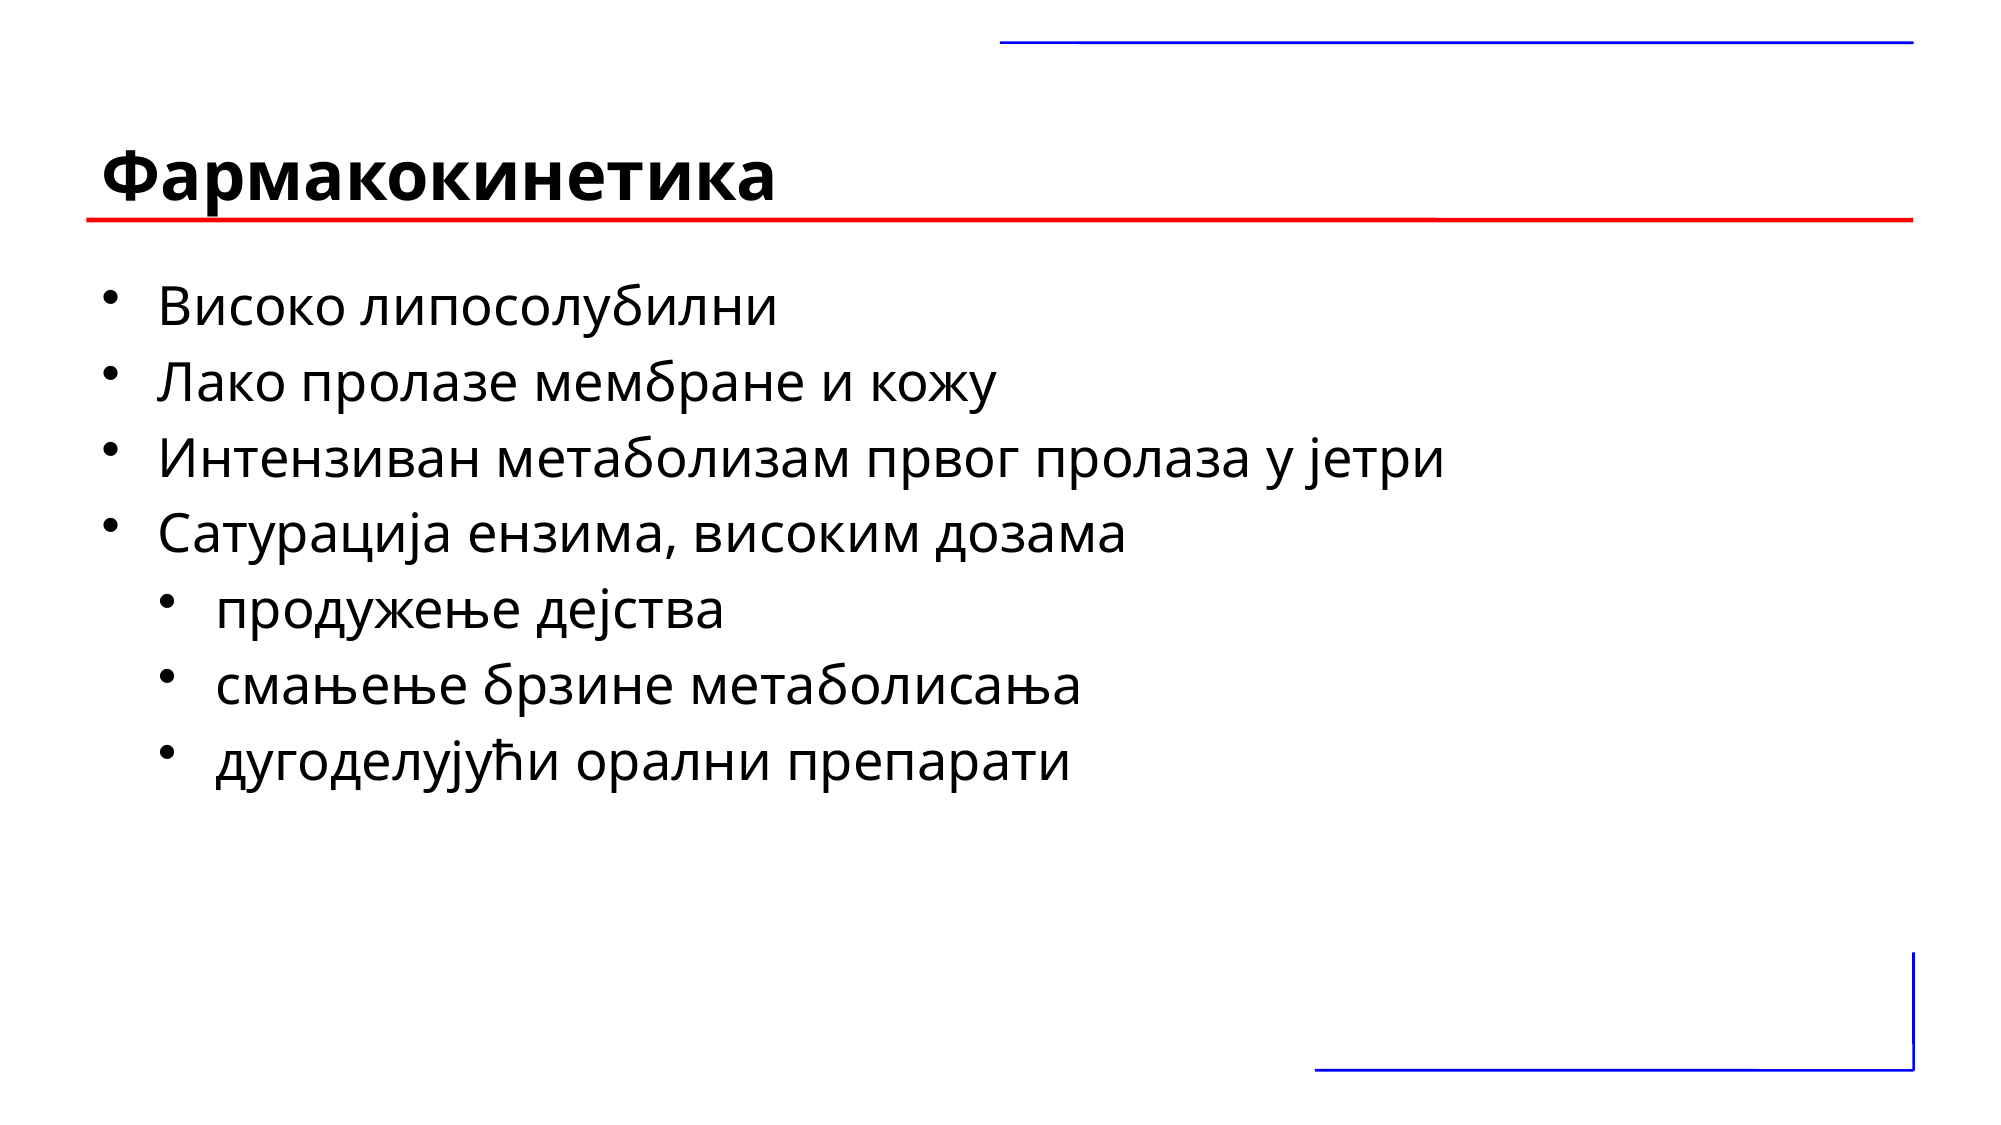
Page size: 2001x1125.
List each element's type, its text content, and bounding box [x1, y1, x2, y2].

list Високо липосолубилни Лако пролазе мембране и кожу Интензиван метаболизам првог пролаза у јетри Сатурација ензима, високим дозама продужење дејства смањење брзине метаболисања дугоделујући орални препарати [86, 264, 1746, 988]
title Фармакокинетика [86, 90, 1663, 256]
